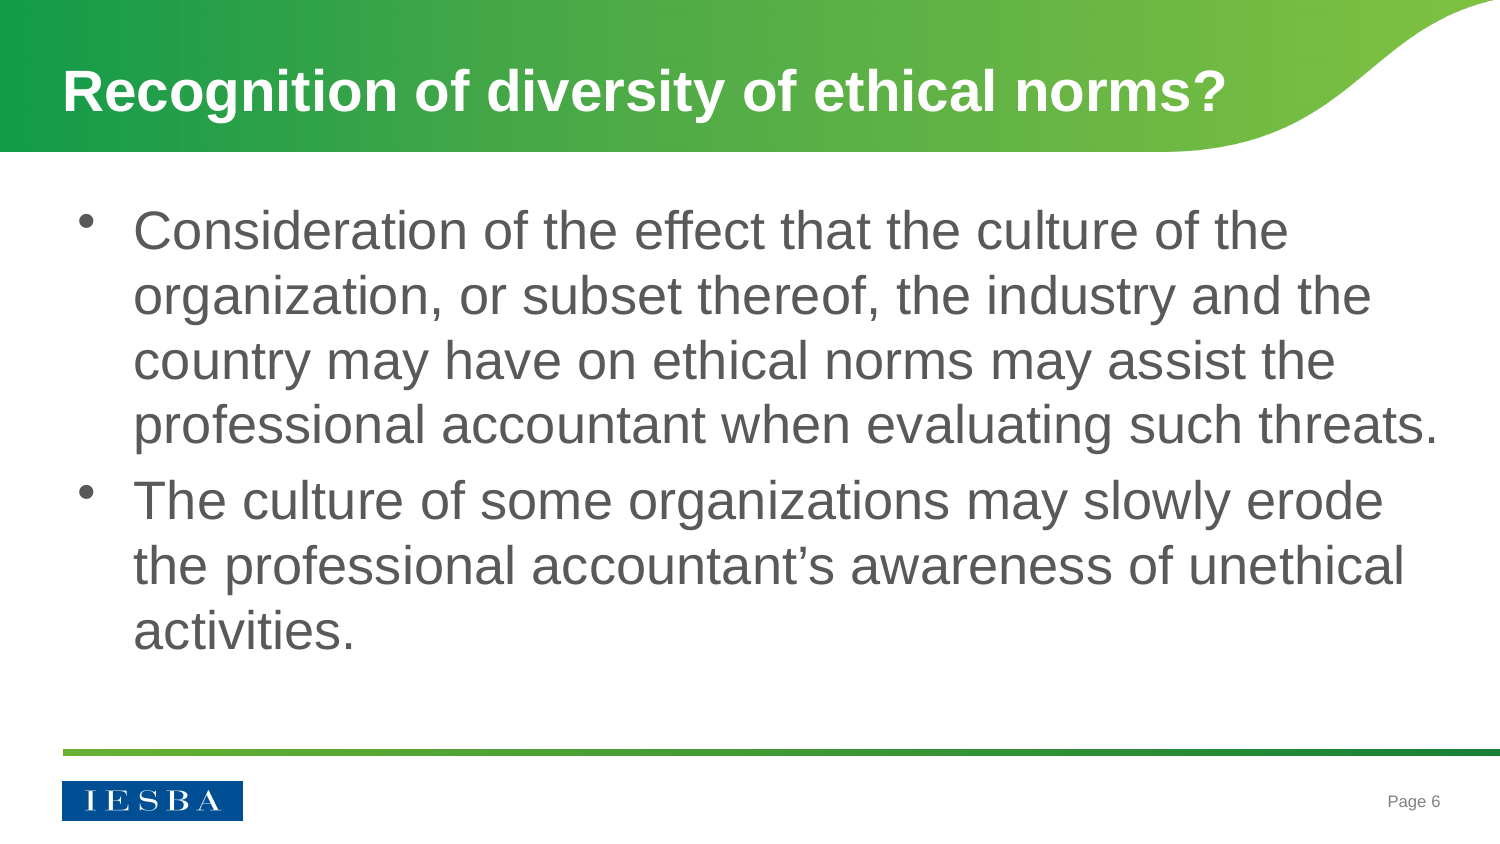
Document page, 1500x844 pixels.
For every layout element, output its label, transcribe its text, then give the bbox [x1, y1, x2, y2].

title Recognition of diversity of ethical norms? [62, 55, 1300, 121]
list Consideration of the effect that the culture of the organization, or subset thereof, the industry and the country may have on ethical norms may assist the professional accountant when evaluating such threats. The culture of some organizations may slowly erode the professional accountant’s awareness of unethical activities. [62, 187, 1488, 735]
picture [62, 781, 243, 821]
picture [0, 0, 1497, 152]
